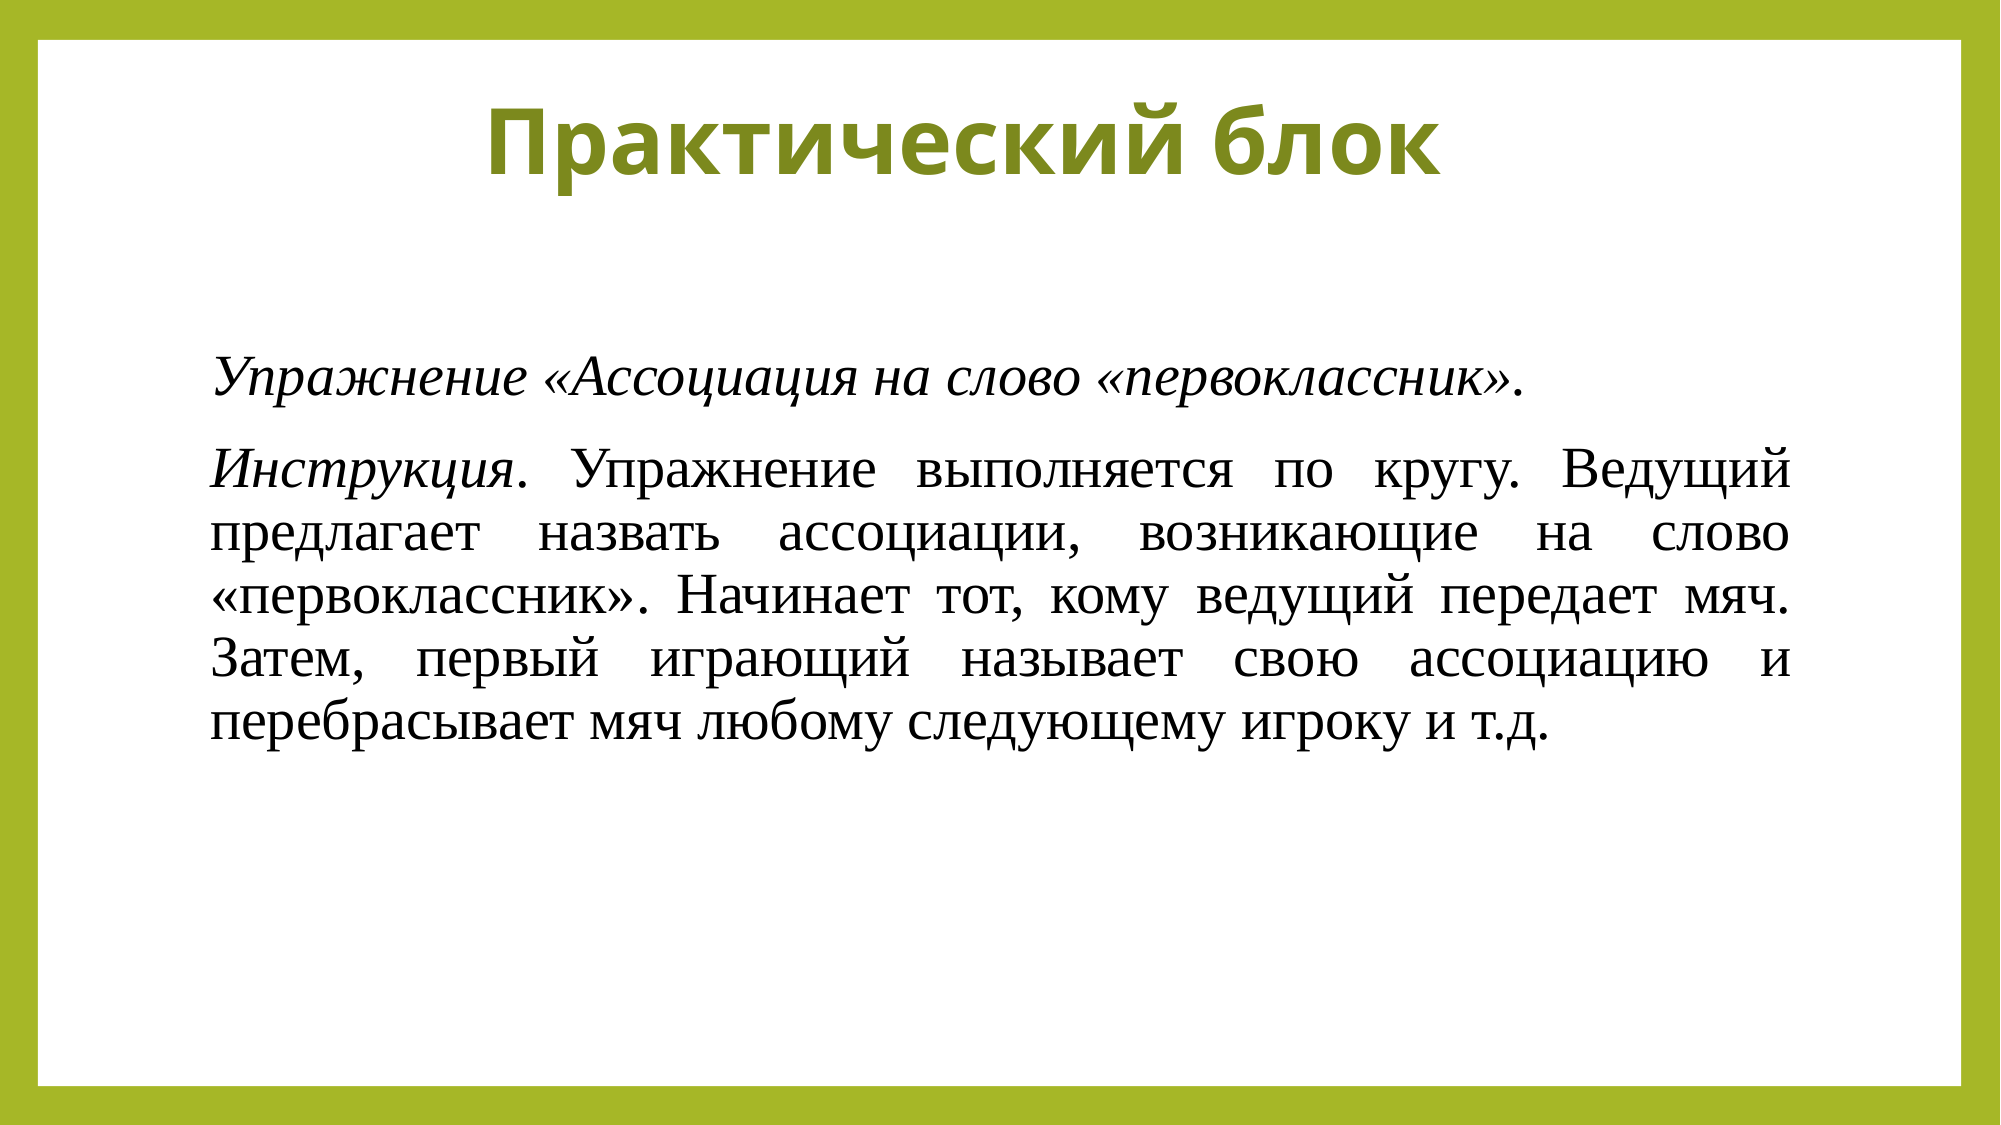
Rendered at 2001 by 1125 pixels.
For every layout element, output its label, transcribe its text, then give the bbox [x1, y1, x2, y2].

title Практический блок [164, 34, 1785, 257]
list Упражнение «Ассоциация на слово «первоклассник». Инструкция. Упражнение выполняется по кругу. Ведущий предлагает назвать ассоциации, возникающие на слово «первоклассник». Начинает тот, кому ведущий передает мяч. Затем, первый играющий называет свою ассоциацию и перебрасывает мяч любому следующему игроку и т.д. [187, 337, 1808, 1000]
